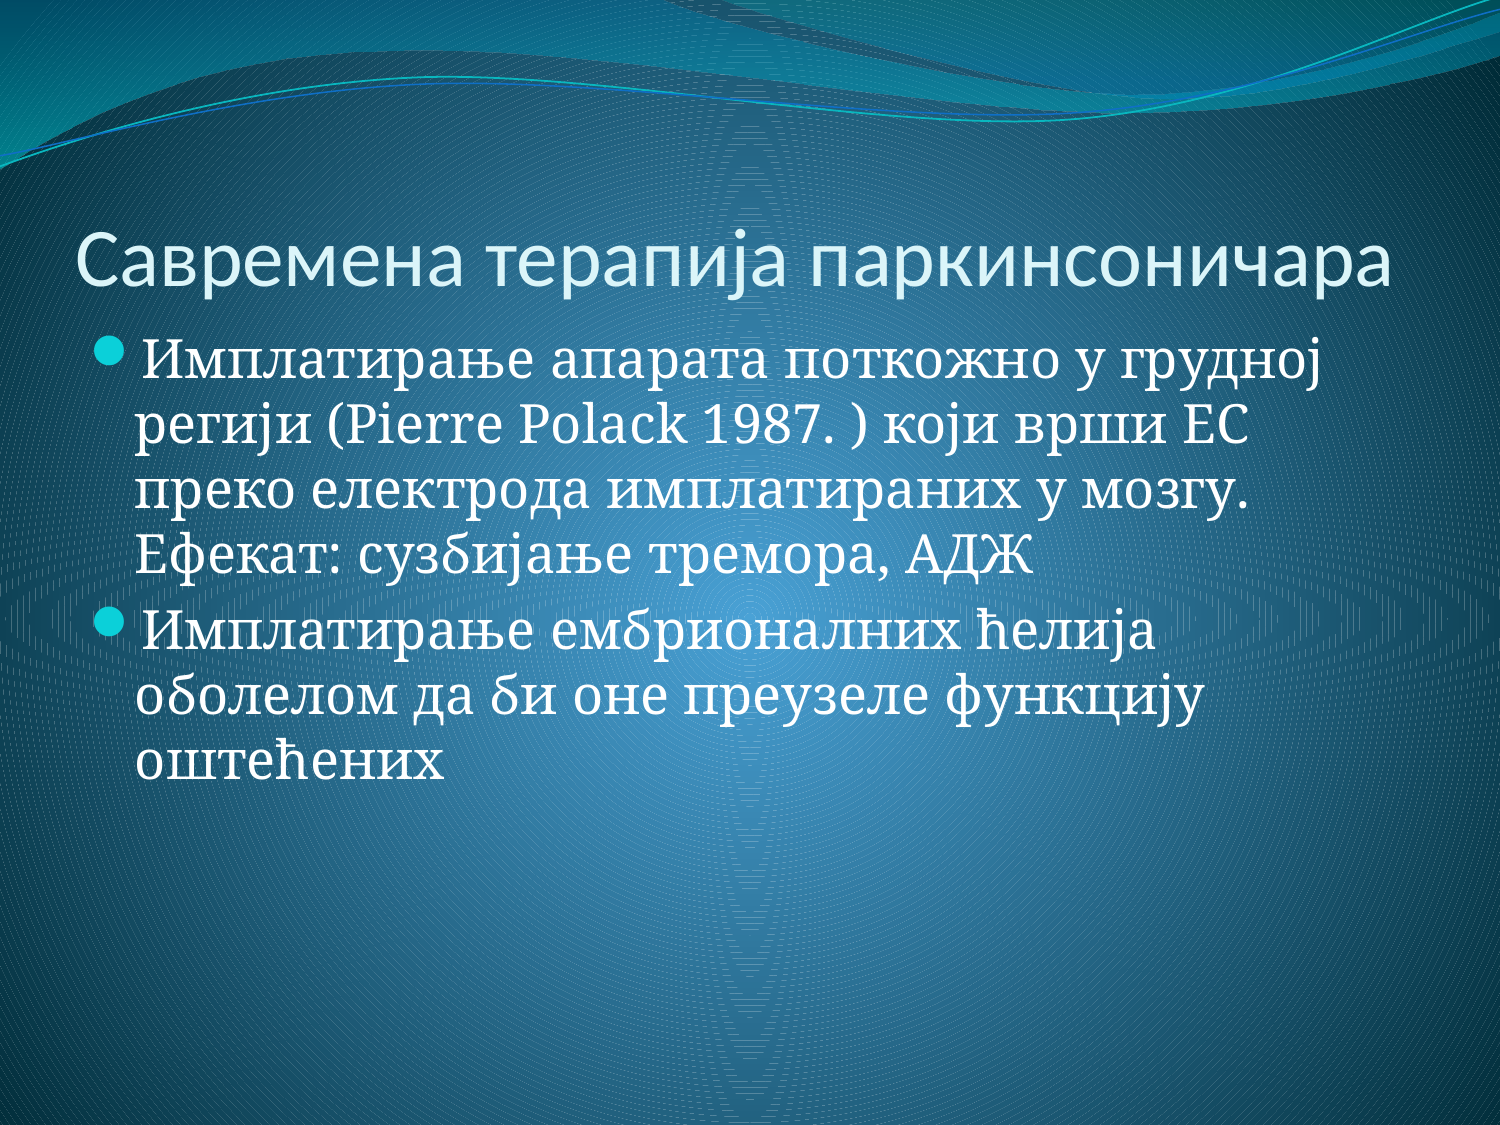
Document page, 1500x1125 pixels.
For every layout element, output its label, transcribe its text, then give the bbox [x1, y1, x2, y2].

list Имплатирање апарата поткожно у грудној регији (Pierre Polack 1987. ) који врши ЕС преко електрода имплатираних у мозгу. Ефекат: сузбијање тремора, АДЖ Имплатирање ембрионалних ћелија оболелом да би оне преузеле функцију оштећених [75, 317, 1425, 1038]
title Савремена терапија паркинсоничара [75, 115, 1425, 303]
